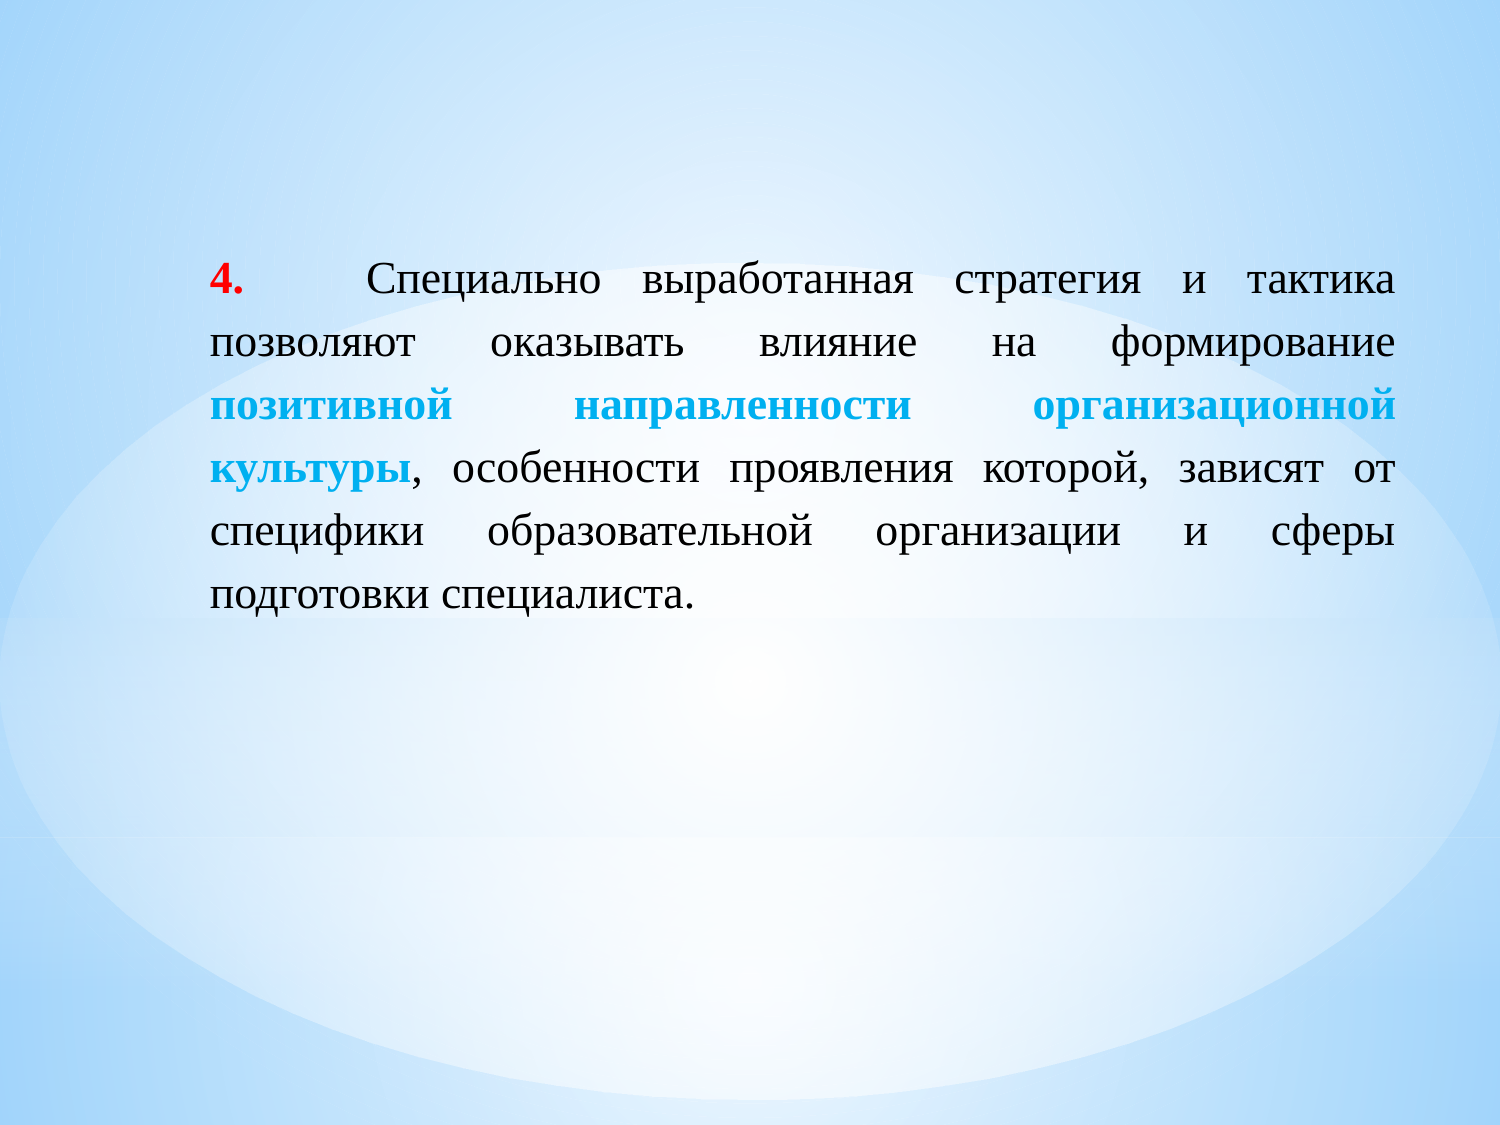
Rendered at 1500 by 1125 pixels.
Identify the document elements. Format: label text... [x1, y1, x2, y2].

list 4. Специально выработанная стратегия и тактика позволяют оказывать влияние на формирование позитивной направленности организационной культуры, особенности проявления которой, зависят от специфики образовательной организации и сферы подготовки специалиста. [194, 231, 1412, 802]
